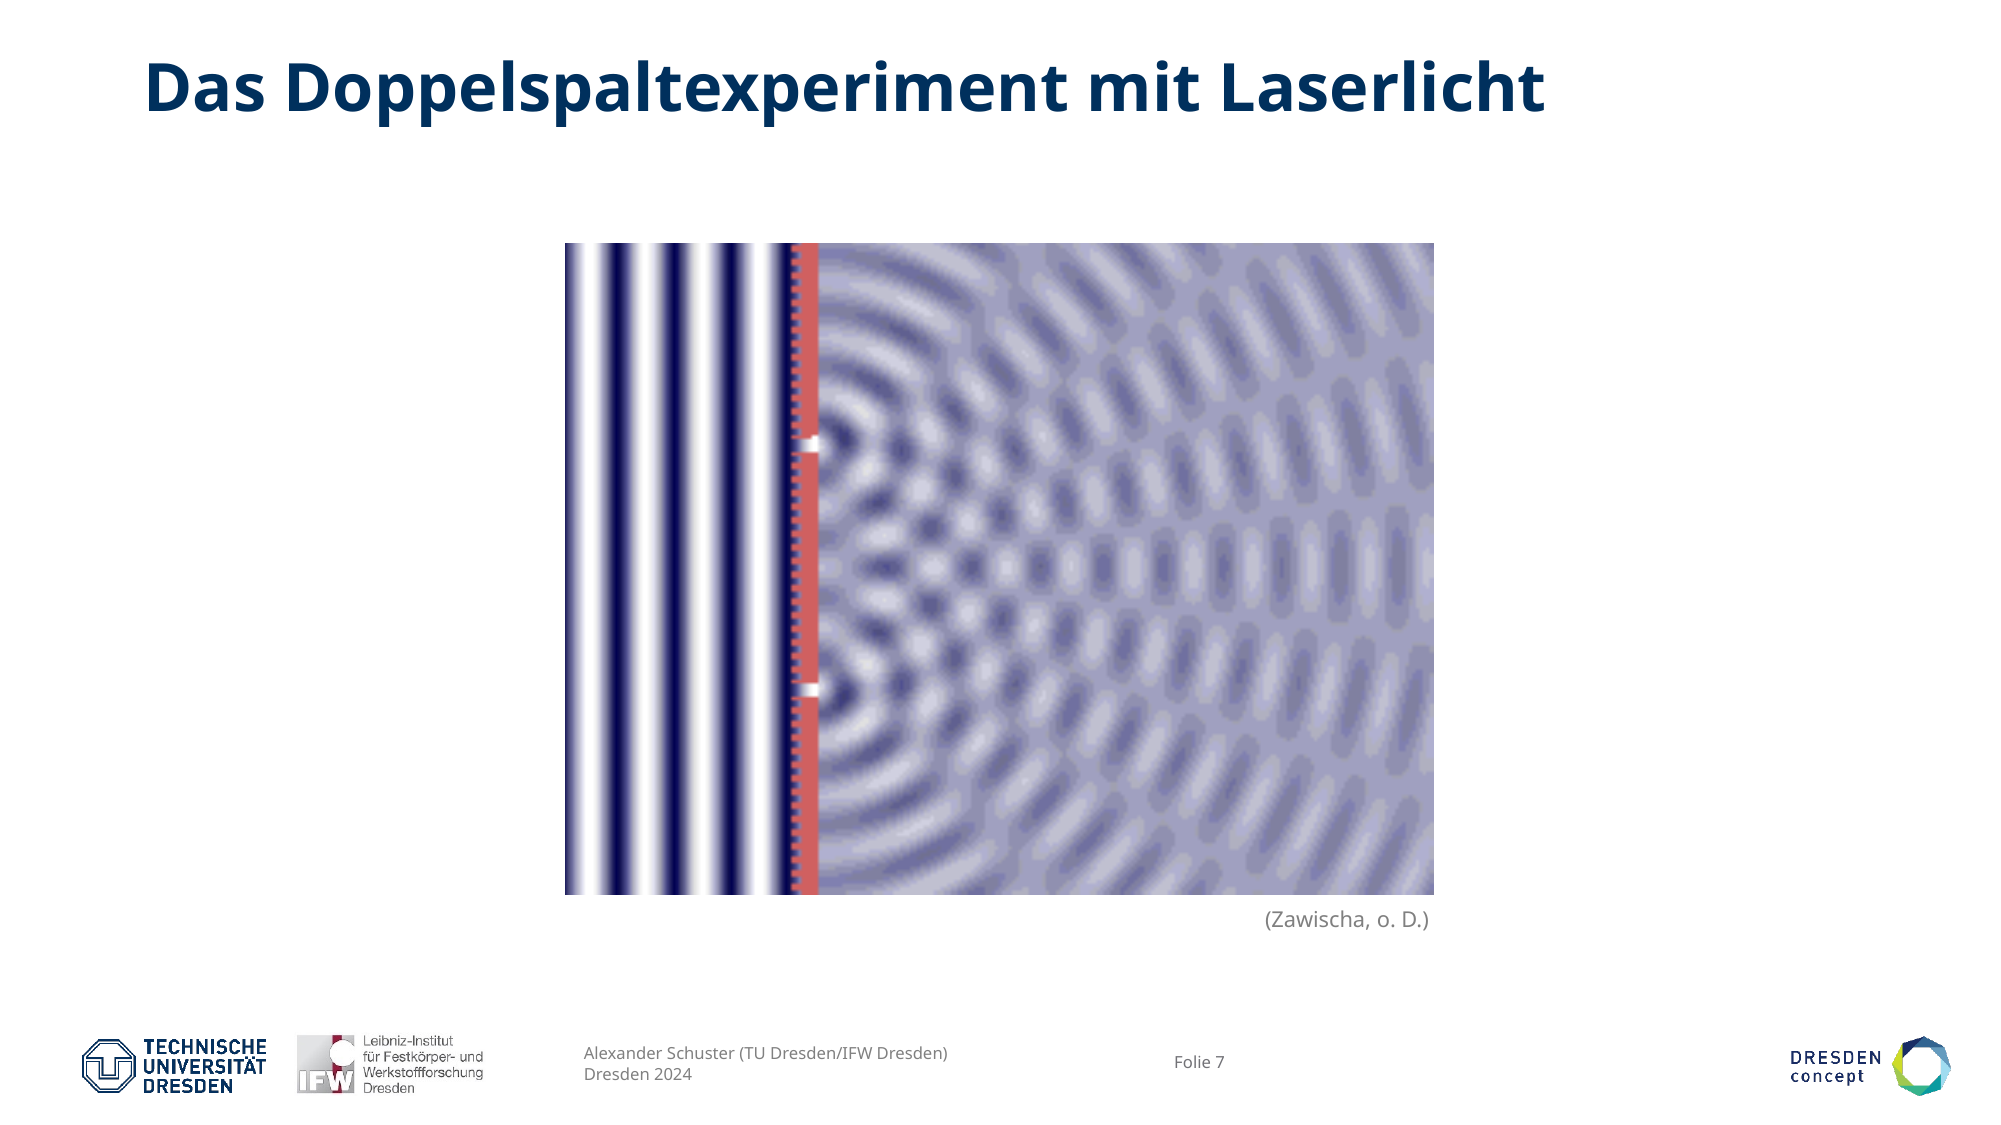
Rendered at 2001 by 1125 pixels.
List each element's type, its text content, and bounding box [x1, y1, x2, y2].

text_box (Zawischa, o. D.) [1250, 898, 1462, 940]
picture [294, 1032, 486, 1096]
picture [1791, 1036, 1951, 1096]
picture [565, 243, 1434, 895]
title Das Doppelspaltexperiment mit Laserlicht [143, 45, 1880, 158]
picture [82, 1039, 266, 1093]
